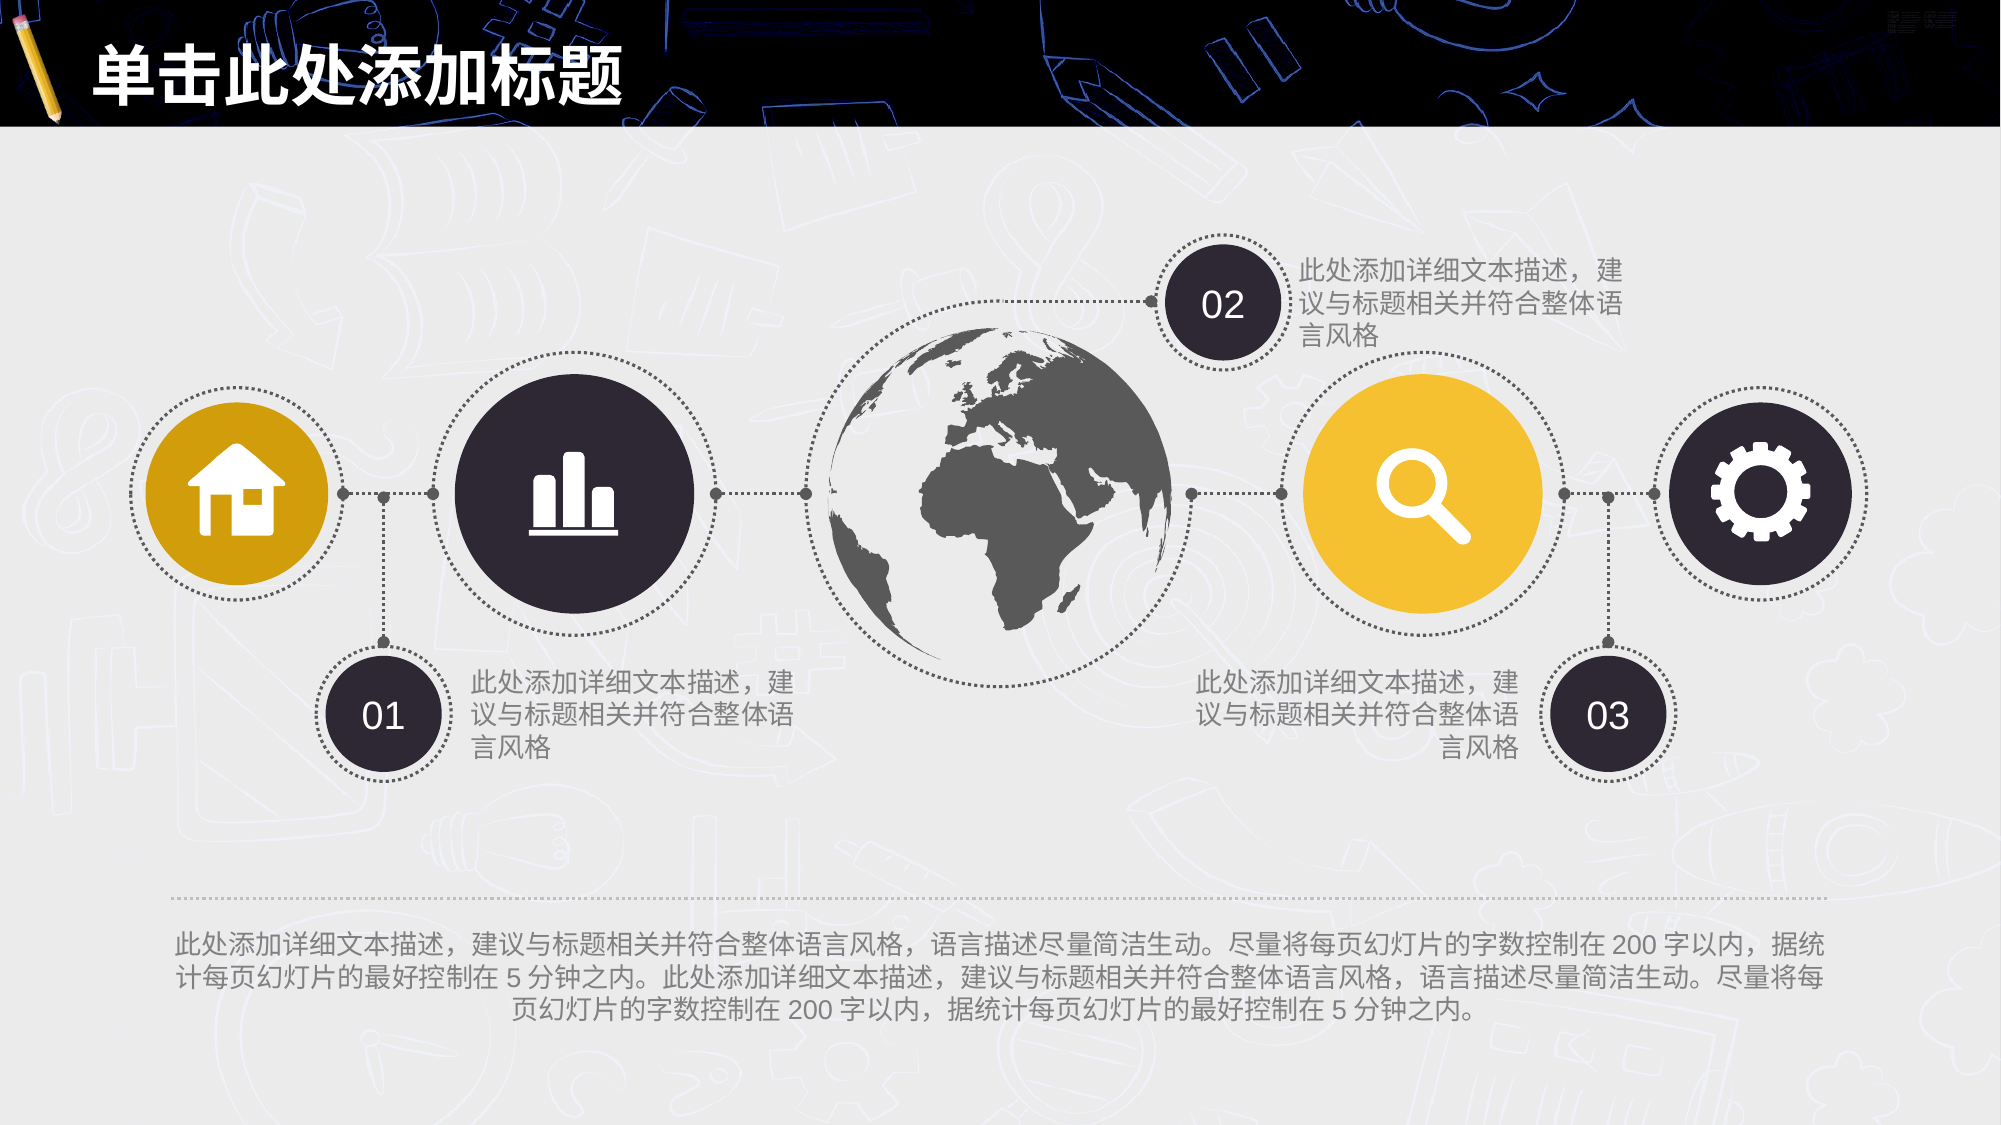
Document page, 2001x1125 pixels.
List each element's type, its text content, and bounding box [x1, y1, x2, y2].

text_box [316, 646, 452, 782]
text_box 此处添加详细文本描述，建议与标题相关并符合整体语言风格 [1298, 253, 1627, 352]
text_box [1654, 387, 1867, 601]
text_box 此处添加详细文本描述，建议与标题相关并符合整体语言风格 [470, 665, 799, 763]
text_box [528, 451, 619, 536]
text_box 此处添加详细文本描述，建议与标题相关并符合整体语言风格 [1191, 665, 1520, 763]
text_box [805, 300, 1192, 688]
picture [0, 0, 2001, 1125]
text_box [1155, 234, 1291, 370]
title 单击此处添加标题 [75, 32, 1800, 127]
text_box 此处添加详细文本描述，建议与标题相关并符合整体语言风格，语言描述尽量简洁生动。尽量将每页幻灯片的字数控制在200字以内，据统计每页幻灯片的最好控制在5分钟之内。此处添加详细文本描述，建议与标题相关并符合整体语言风格，语言描述尽量简洁生动。尽量将每页幻灯片的字数控制在200字以内，据统计每页幻灯片的最好控制在5分钟之内。 [169, 927, 1831, 1026]
text_box [999, 330, 1172, 493]
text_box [1281, 352, 1565, 636]
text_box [130, 387, 344, 601]
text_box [433, 352, 716, 636]
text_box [1540, 646, 1676, 782]
